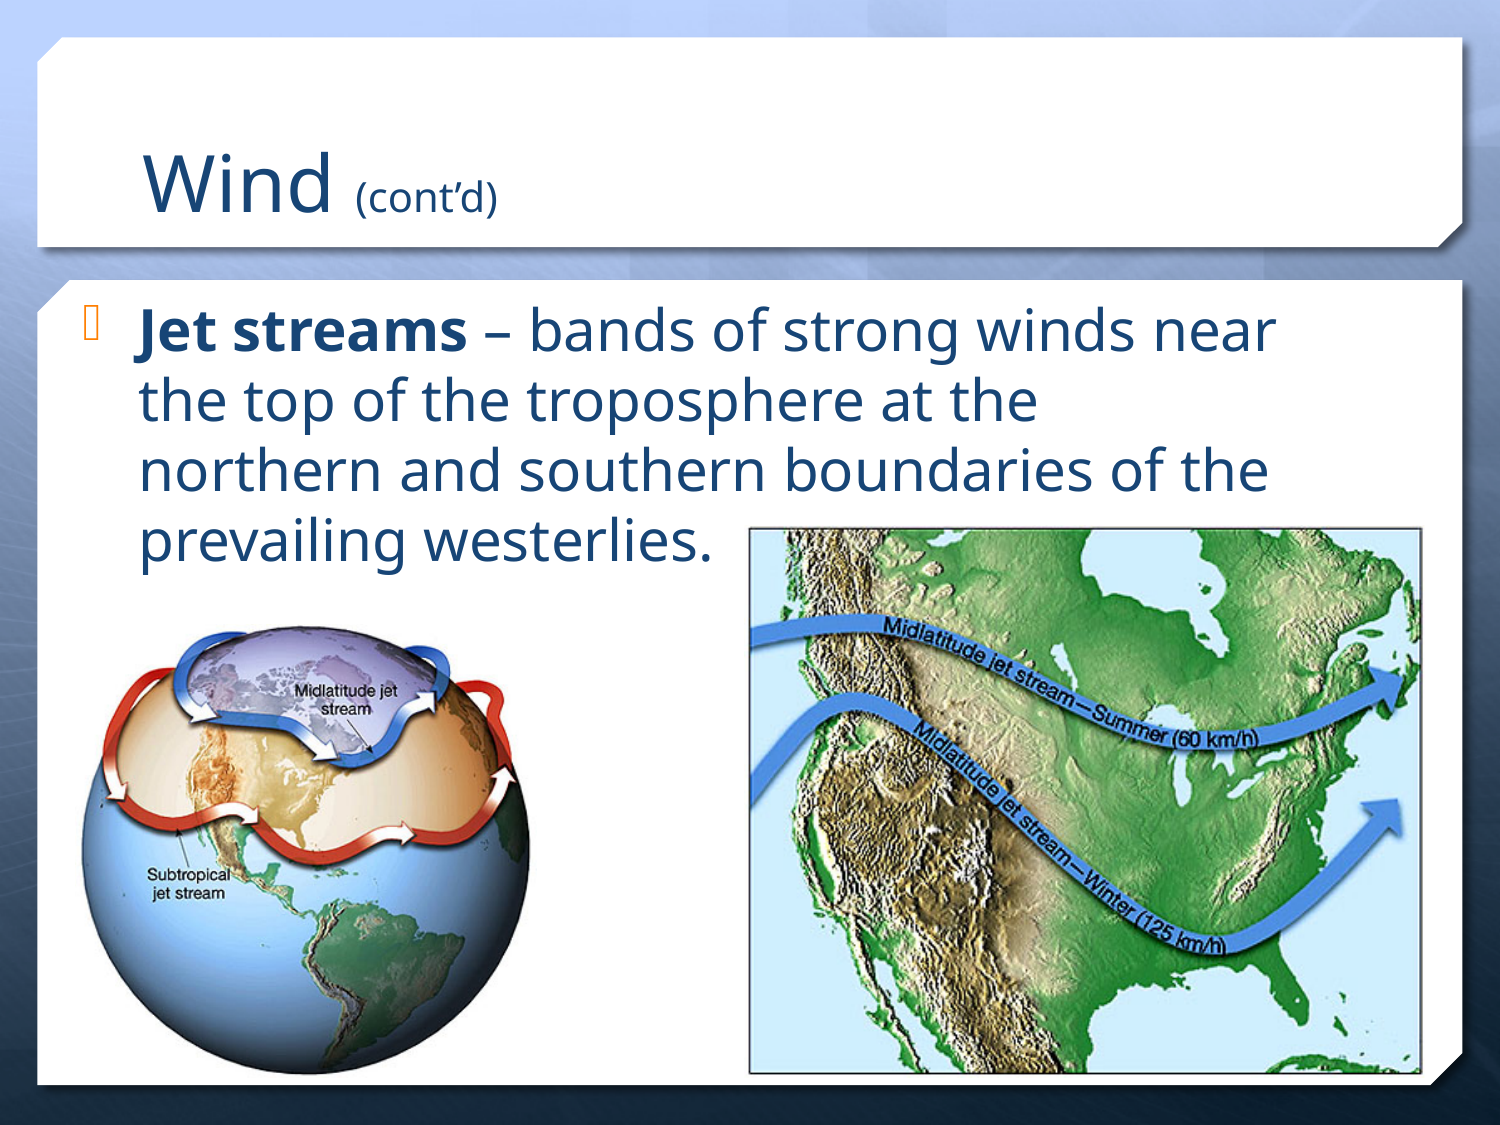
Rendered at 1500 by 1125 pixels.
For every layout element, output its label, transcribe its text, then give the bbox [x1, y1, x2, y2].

title Wind (cont’d) [127, 48, 1372, 236]
picture [744, 524, 1428, 1079]
picture [74, 624, 538, 1079]
list Jet streams – bands of strong winds near the top of the troposphere at the northern and southern boundaries of the prevailing westerlies. [67, 285, 1312, 591]
